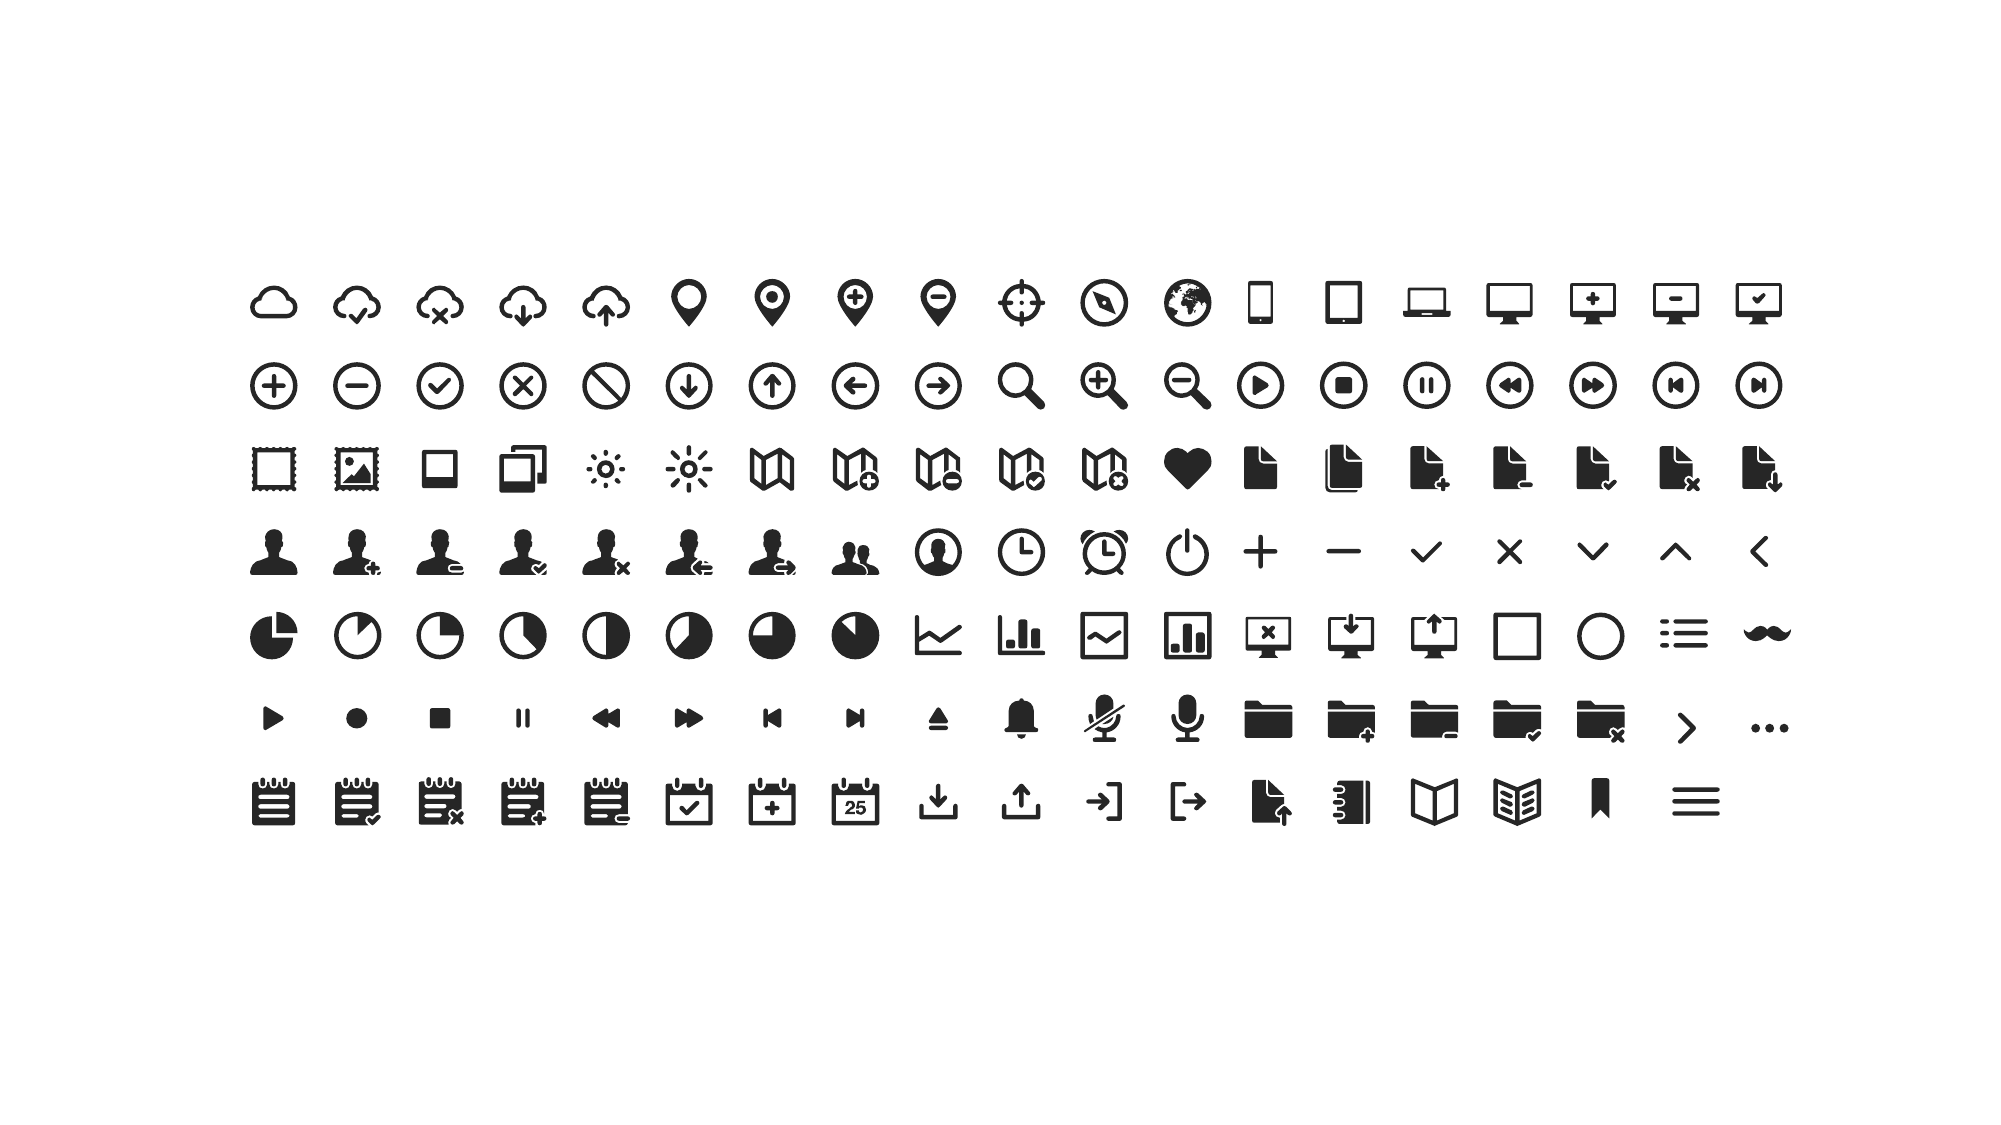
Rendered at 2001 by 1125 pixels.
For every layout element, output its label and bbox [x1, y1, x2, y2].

text_box [1164, 362, 1212, 410]
text_box [1750, 535, 1769, 567]
text_box [1080, 529, 1129, 575]
text_box [416, 529, 464, 575]
text_box [1164, 447, 1212, 490]
text_box [592, 708, 620, 728]
text_box [614, 478, 621, 484]
text_box [1570, 283, 1616, 325]
text_box [675, 777, 680, 789]
text_box [1735, 361, 1783, 409]
text_box [697, 450, 708, 461]
text_box [416, 611, 464, 660]
text_box [1742, 446, 1783, 493]
text_box [831, 611, 880, 660]
text_box [421, 449, 458, 489]
text_box [1591, 778, 1610, 819]
text_box [1486, 361, 1534, 409]
text_box [1243, 534, 1278, 569]
text_box [1244, 700, 1293, 710]
text_box [1576, 446, 1617, 491]
text_box [333, 529, 381, 575]
text_box [596, 460, 615, 479]
text_box [1017, 734, 1026, 739]
text_box [665, 783, 713, 826]
text_box [686, 482, 692, 493]
text_box [697, 478, 708, 488]
text_box [418, 777, 464, 825]
text_box [1252, 779, 1292, 827]
text_box [603, 449, 609, 456]
text_box [1659, 446, 1700, 492]
text_box [1012, 783, 1031, 808]
text_box [1182, 792, 1207, 811]
text_box [864, 777, 870, 789]
text_box [1673, 643, 1708, 648]
text_box [665, 466, 676, 472]
text_box [665, 611, 713, 660]
text_box [1660, 542, 1692, 561]
text_box [499, 454, 536, 493]
text_box [251, 446, 297, 492]
text_box [757, 777, 763, 789]
text_box [1735, 283, 1782, 325]
text_box [679, 460, 698, 479]
text_box [416, 285, 464, 319]
text_box [499, 529, 547, 575]
text_box [582, 285, 631, 327]
text_box [831, 362, 880, 410]
text_box [1166, 534, 1209, 577]
text_box [748, 783, 796, 826]
text_box [250, 362, 298, 410]
text_box [997, 615, 1046, 656]
text_box [1410, 541, 1442, 563]
text_box [333, 362, 381, 410]
text_box [1171, 713, 1205, 742]
text_box [1365, 780, 1371, 824]
text_box [1164, 278, 1212, 327]
text_box [1248, 280, 1273, 324]
text_box [748, 362, 796, 410]
text_box [1410, 700, 1459, 710]
text_box [914, 362, 962, 410]
text_box [1779, 723, 1789, 733]
text_box [334, 611, 382, 660]
text_box [831, 783, 880, 826]
text_box [1486, 283, 1533, 325]
text_box [516, 708, 521, 728]
text_box [1493, 711, 1542, 742]
text_box [263, 706, 284, 731]
text_box [837, 278, 874, 327]
text_box [1343, 613, 1359, 634]
text_box [584, 777, 631, 826]
text_box [499, 285, 547, 327]
text_box [1672, 799, 1720, 804]
text_box [614, 454, 621, 461]
text_box [276, 611, 298, 634]
text_box [763, 708, 782, 728]
text_box [1577, 542, 1609, 561]
text_box [1403, 361, 1451, 409]
text_box [674, 708, 704, 728]
text_box [919, 803, 958, 820]
text_box [346, 708, 368, 729]
text_box [1660, 630, 1669, 636]
text_box [1677, 712, 1696, 744]
text_box [1185, 528, 1190, 553]
text_box [1327, 700, 1375, 710]
text_box [603, 482, 609, 489]
text_box [999, 447, 1045, 491]
text_box [702, 466, 713, 472]
text_box [1577, 612, 1625, 661]
text_box [1082, 447, 1129, 491]
text_box [501, 777, 547, 826]
text_box [499, 362, 547, 410]
text_box [1410, 711, 1459, 739]
text_box [832, 447, 879, 491]
text_box [1244, 446, 1278, 490]
text_box [841, 777, 846, 789]
text_box [1660, 619, 1669, 624]
text_box [1673, 619, 1708, 624]
text_box [671, 278, 707, 327]
text_box [1493, 700, 1542, 710]
text_box [781, 777, 787, 789]
text_box [698, 777, 704, 789]
text_box [582, 611, 631, 660]
text_box [1652, 361, 1700, 409]
text_box [920, 278, 957, 327]
text_box [997, 362, 1046, 410]
text_box [590, 454, 597, 461]
text_box [1086, 792, 1110, 811]
text_box [335, 777, 381, 826]
text_box [1410, 778, 1459, 827]
text_box [1245, 616, 1292, 658]
text_box [1569, 361, 1617, 409]
text_box [416, 362, 464, 410]
text_box [1244, 711, 1293, 738]
text_box [1497, 539, 1523, 565]
text_box [1410, 446, 1450, 492]
text_box [1083, 694, 1126, 742]
text_box [1751, 723, 1761, 733]
text_box [1326, 548, 1362, 554]
text_box [1080, 611, 1129, 660]
text_box [1325, 444, 1363, 493]
text_box [1403, 287, 1451, 317]
text_box [1170, 782, 1187, 821]
text_box [1236, 361, 1285, 409]
text_box [1080, 278, 1129, 327]
text_box [997, 278, 1046, 327]
text_box [928, 725, 949, 731]
text_box [1577, 700, 1625, 710]
text_box [333, 285, 381, 319]
text_box [1319, 361, 1368, 409]
text_box [846, 708, 865, 728]
text_box [431, 307, 449, 325]
text_box [499, 611, 547, 660]
text_box [525, 708, 530, 728]
text_box [1106, 782, 1122, 821]
text_box [582, 529, 631, 575]
text_box [590, 478, 597, 484]
text_box [1743, 625, 1792, 642]
text_box [1672, 787, 1720, 792]
text_box [348, 307, 368, 325]
text_box [1653, 283, 1700, 325]
text_box [511, 445, 547, 484]
text_box [665, 529, 713, 575]
text_box [250, 285, 298, 319]
text_box [748, 611, 796, 660]
text_box [1660, 643, 1669, 648]
text_box [1332, 780, 1364, 824]
text_box [929, 783, 948, 808]
text_box [1328, 617, 1375, 659]
text_box [665, 362, 713, 410]
text_box [1765, 723, 1775, 733]
text_box [1080, 362, 1129, 410]
text_box [582, 362, 631, 410]
text_box [749, 447, 795, 491]
text_box [670, 478, 680, 488]
text_box [914, 528, 962, 577]
text_box [1164, 611, 1212, 660]
text_box [334, 446, 380, 492]
text_box [1493, 778, 1542, 827]
text_box [1004, 698, 1039, 733]
text_box [754, 278, 791, 327]
text_box [429, 708, 451, 729]
text_box [831, 541, 880, 575]
text_box [1577, 711, 1625, 743]
text_box [1673, 630, 1708, 636]
text_box [252, 777, 296, 826]
text_box [670, 450, 680, 461]
text_box [1493, 446, 1533, 490]
text_box [748, 529, 796, 575]
text_box [1001, 803, 1041, 820]
text_box [1327, 711, 1375, 743]
text_box [1178, 694, 1197, 725]
text_box [686, 445, 692, 456]
text_box [1325, 280, 1363, 324]
text_box [250, 616, 294, 660]
text_box [914, 615, 962, 656]
text_box [997, 528, 1046, 577]
text_box [915, 447, 962, 491]
text_box [928, 707, 949, 724]
text_box [250, 529, 298, 575]
text_box [1672, 811, 1720, 816]
text_box [1493, 612, 1542, 661]
text_box [1411, 613, 1458, 659]
